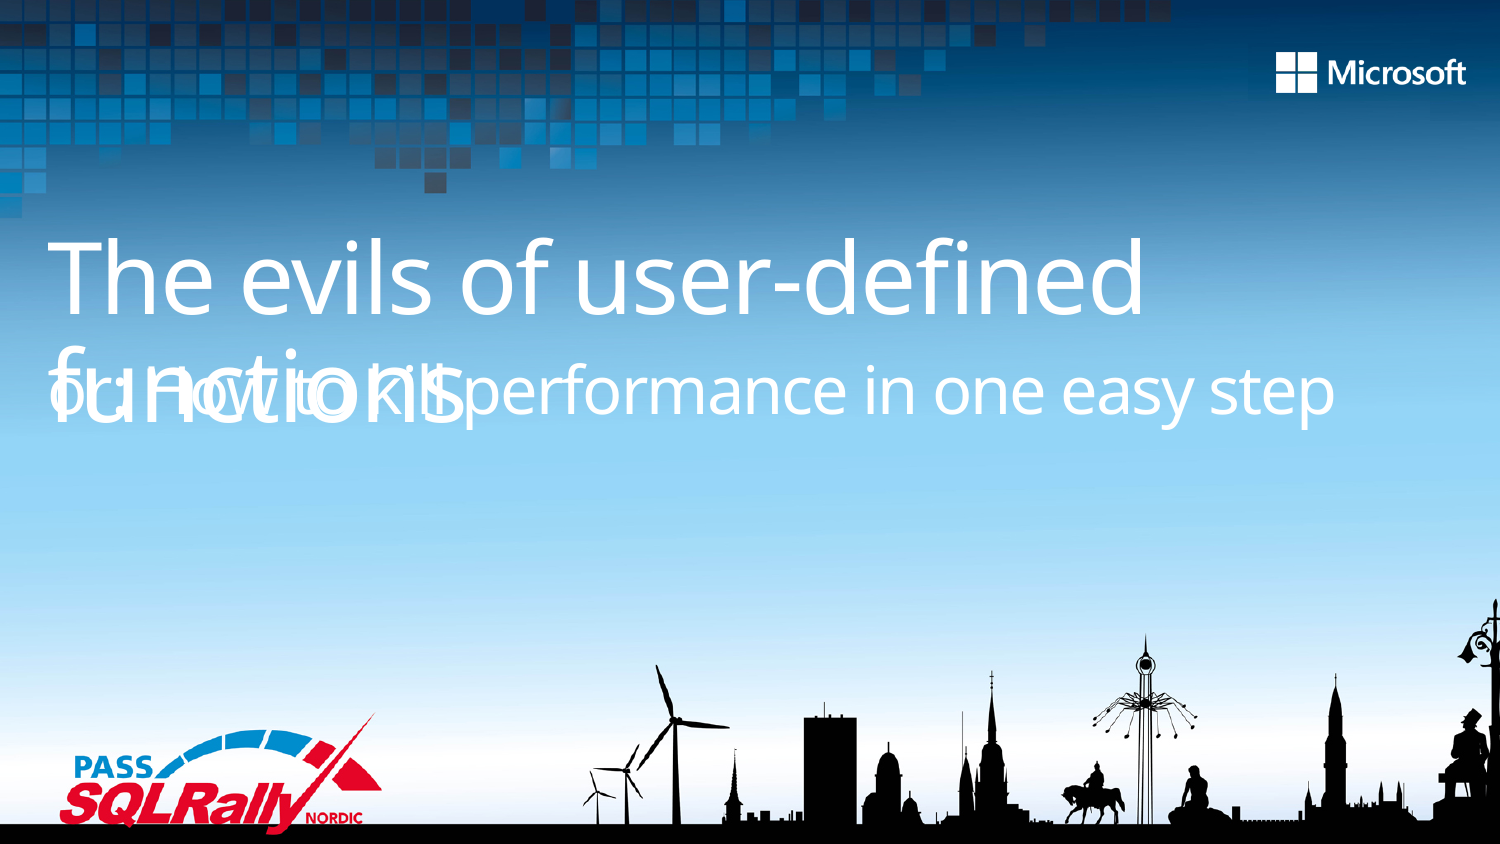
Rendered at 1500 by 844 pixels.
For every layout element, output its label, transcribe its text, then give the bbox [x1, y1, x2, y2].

title The evils of user-defined functions [47, 228, 1444, 340]
picture [0, 0, 1500, 844]
list or: How to kill performance in one easy step [47, 357, 1444, 432]
